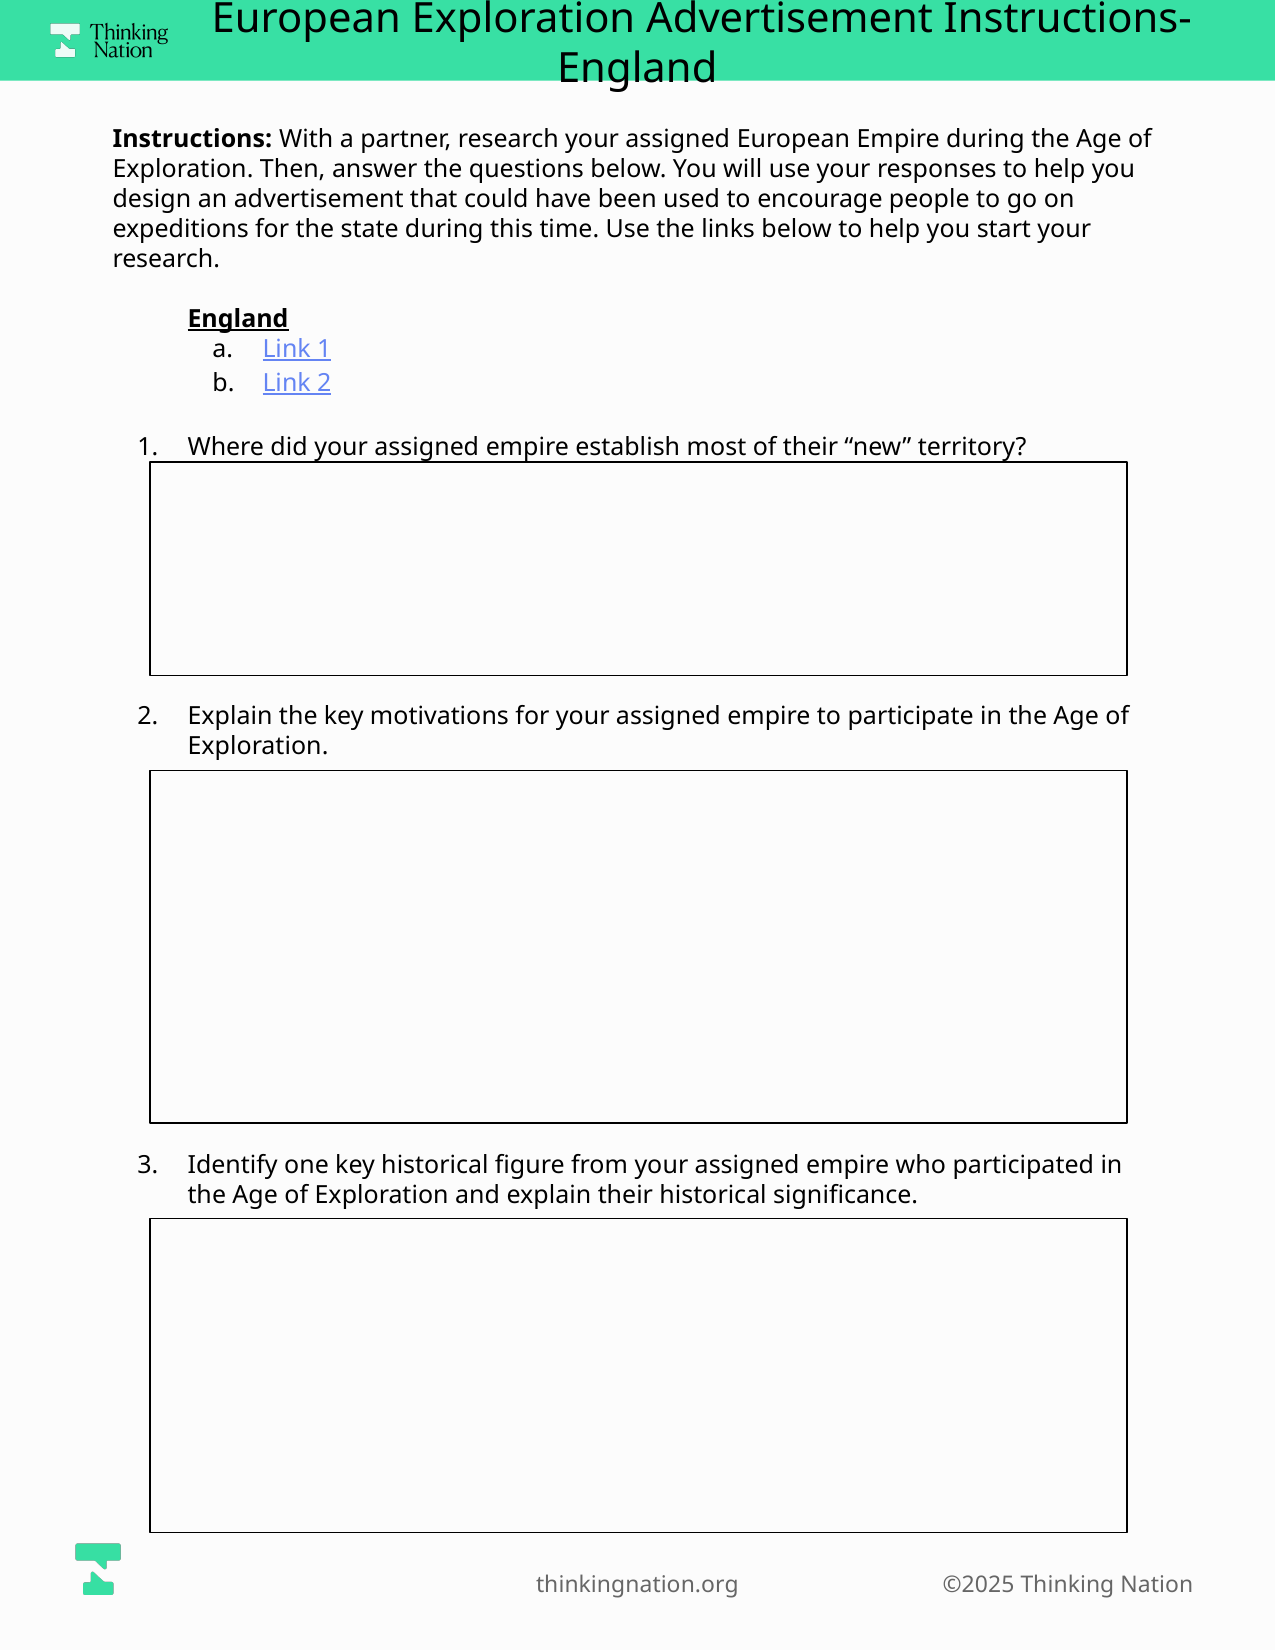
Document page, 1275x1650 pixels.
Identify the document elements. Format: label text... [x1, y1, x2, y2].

text_box ©2025 Thinking Nation [907, 1553, 1210, 1605]
text_box thinkingnation.org [486, 1553, 789, 1605]
picture [36, 12, 172, 69]
text_box [149, 1218, 1128, 1533]
picture [62, 1533, 134, 1605]
text_box European Exploration Advertisement Instructions- England [0, 0, 1275, 81]
text_box [149, 462, 1128, 676]
text_box [149, 770, 1128, 1124]
text_box Instructions: With a partner, research your assigned European Empire during the Age of Exploration. Then, answer the questions below. You will use your responses to help you design an advertisement that could have been used to encourage people to go on expeditions for the state during this time. Use the links below to help you start your research. England Link 1 Link 2 Where did your assigned empire establish most of their “new” territory? Explain the key motivations for your assigned empire to participate in the Age of Exploration. Identify one key historical figure from your assigned empire who participated in the Age of Exploration and explain their historical significance. [97, 107, 1178, 1374]
